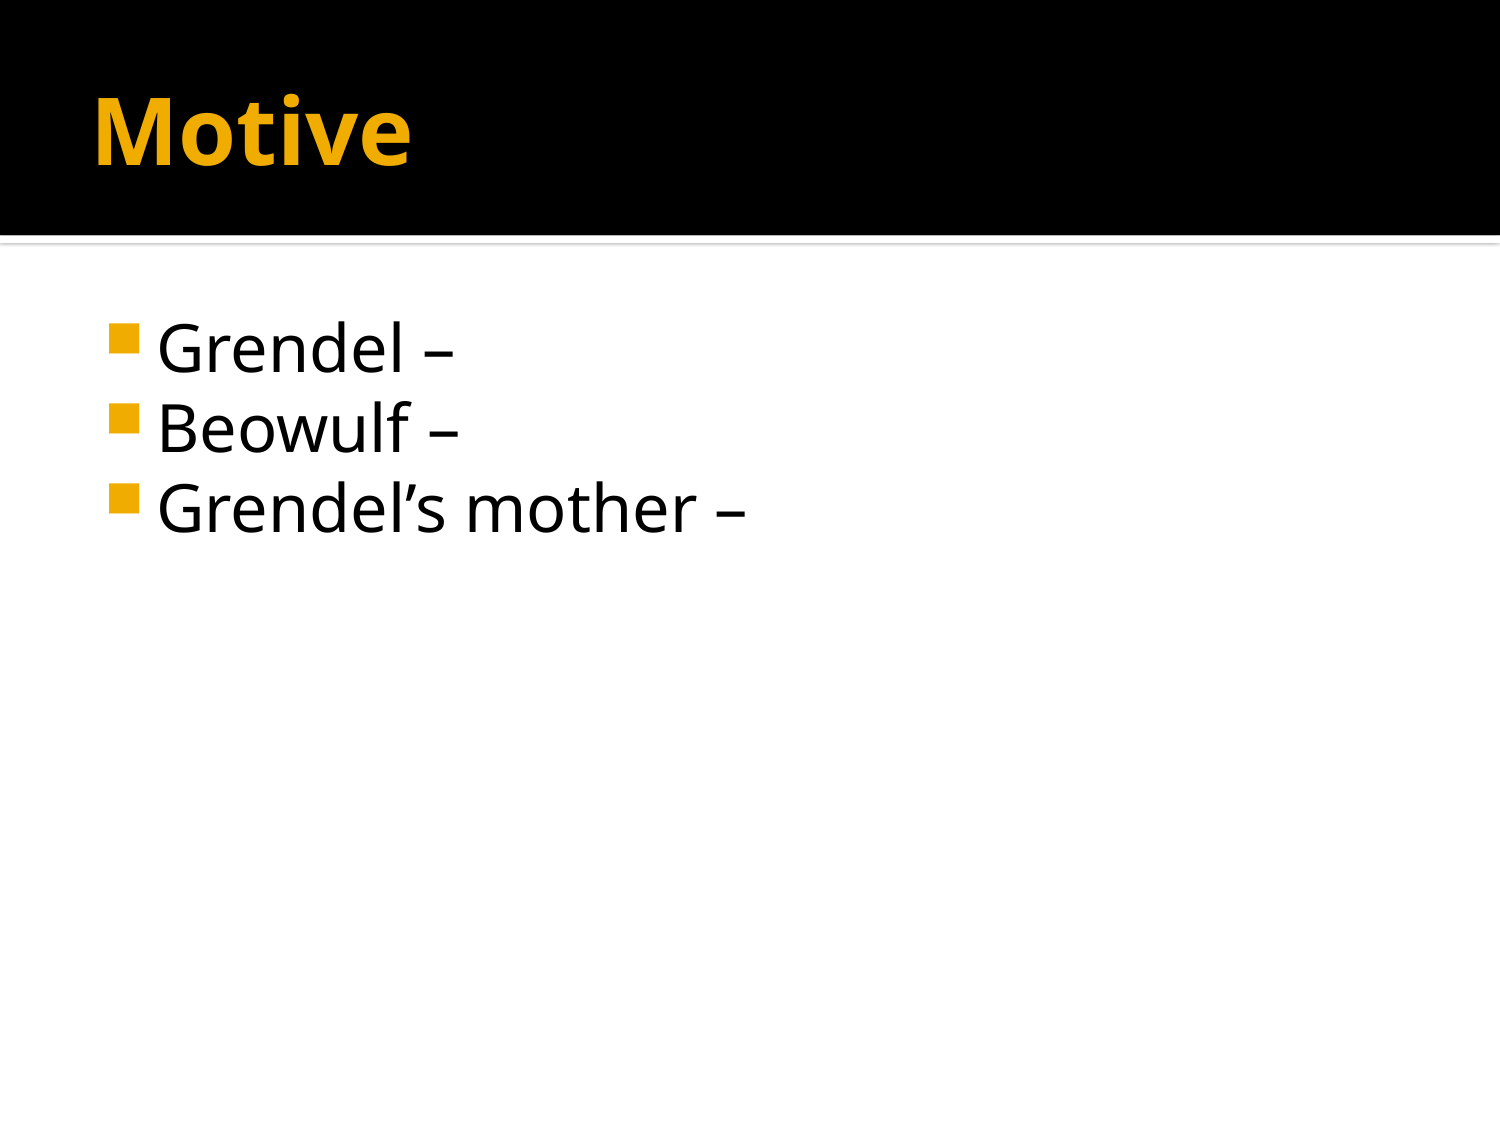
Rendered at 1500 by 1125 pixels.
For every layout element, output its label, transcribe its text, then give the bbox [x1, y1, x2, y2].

title Motive [75, 25, 1425, 231]
list Grendel – Beowulf – Grendel’s mother – [75, 291, 1425, 1050]
